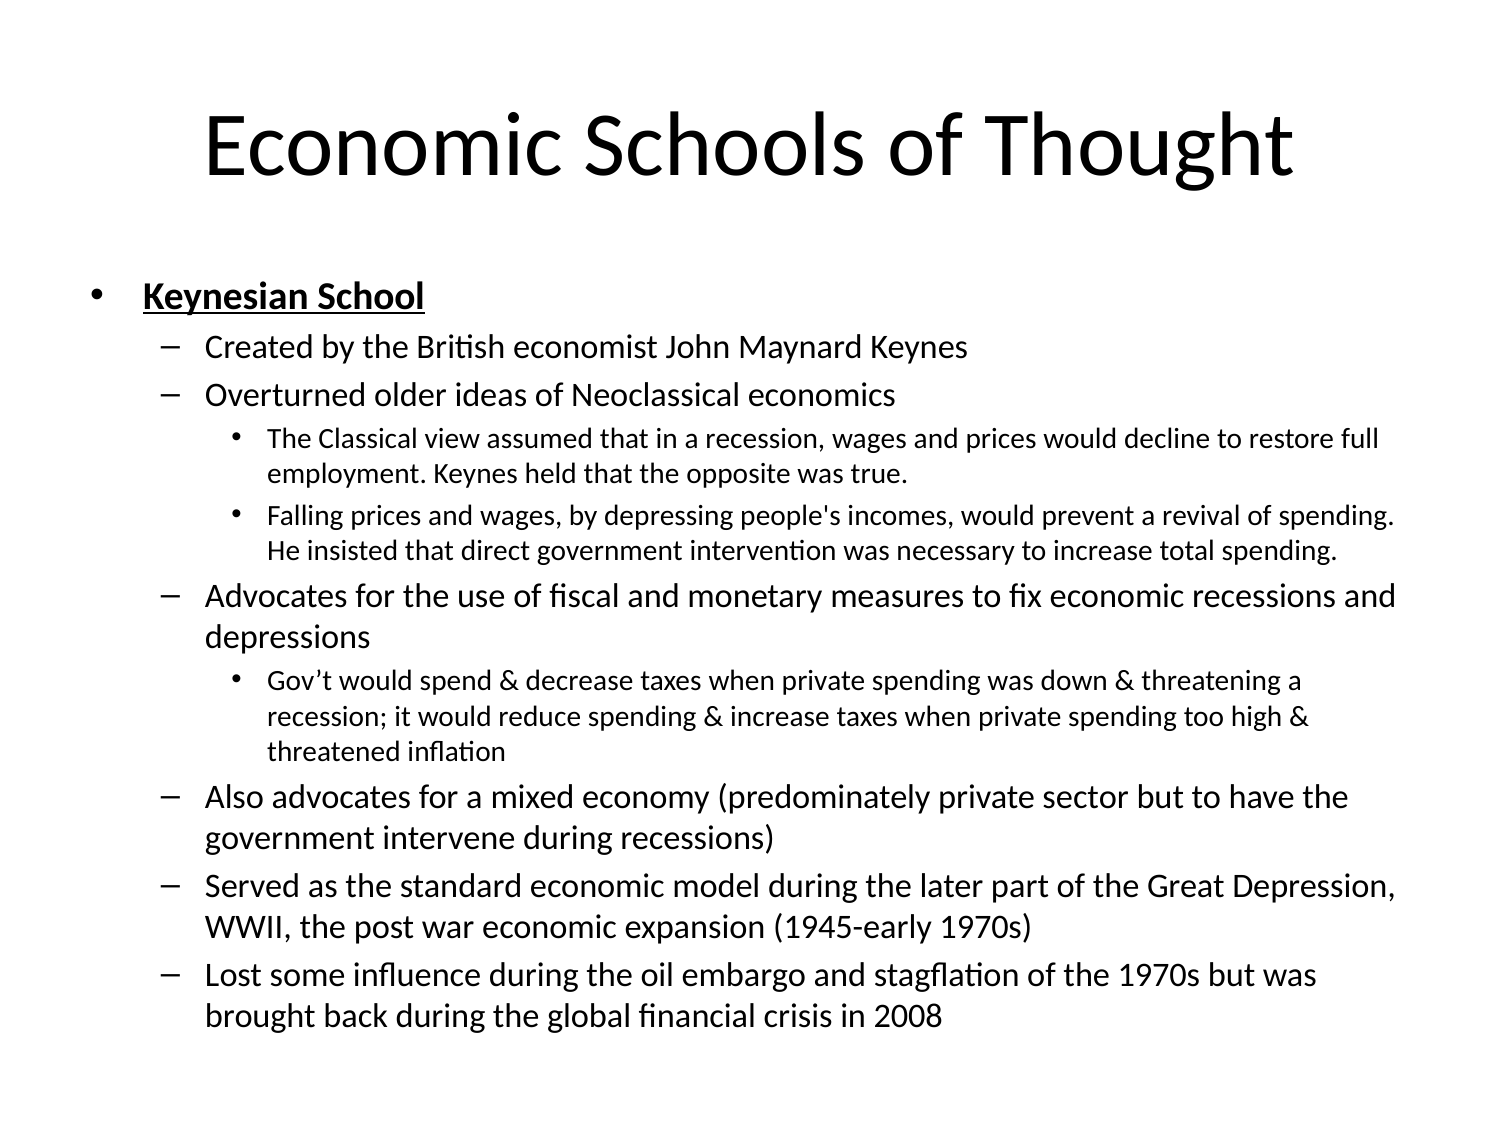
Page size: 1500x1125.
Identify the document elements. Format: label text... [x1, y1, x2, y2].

title Economic Schools of Thought [75, 45, 1425, 233]
list Keynesian School Created by the British economist John Maynard Keynes Overturned older ideas of Neoclassical economics The Classical view assumed that in a recession, wages and prices would decline to restore full employment. Keynes held that the opposite was true. Falling prices and wages, by depressing people's incomes, would prevent a revival of spending. He insisted that direct government intervention was necessary to increase total spending. Advocates for the use of fiscal and monetary measures to fix economic recessions and depressions Gov’t would spend & decrease taxes when private spending was down & threatening a recession; it would reduce spending & increase taxes when private spending too high & threatened inflation Also advocates for a mixed economy (predominately private sector but to have the government intervene during recessions) Served as the standard economic model during the later part of the Great Depression, WWII, the post war economic expansion (1945-early 1970s) Lost some influence during the oil embargo and stagflation of the 1970s but was brought back during the global financial crisis in 2008 [75, 262, 1425, 1063]
